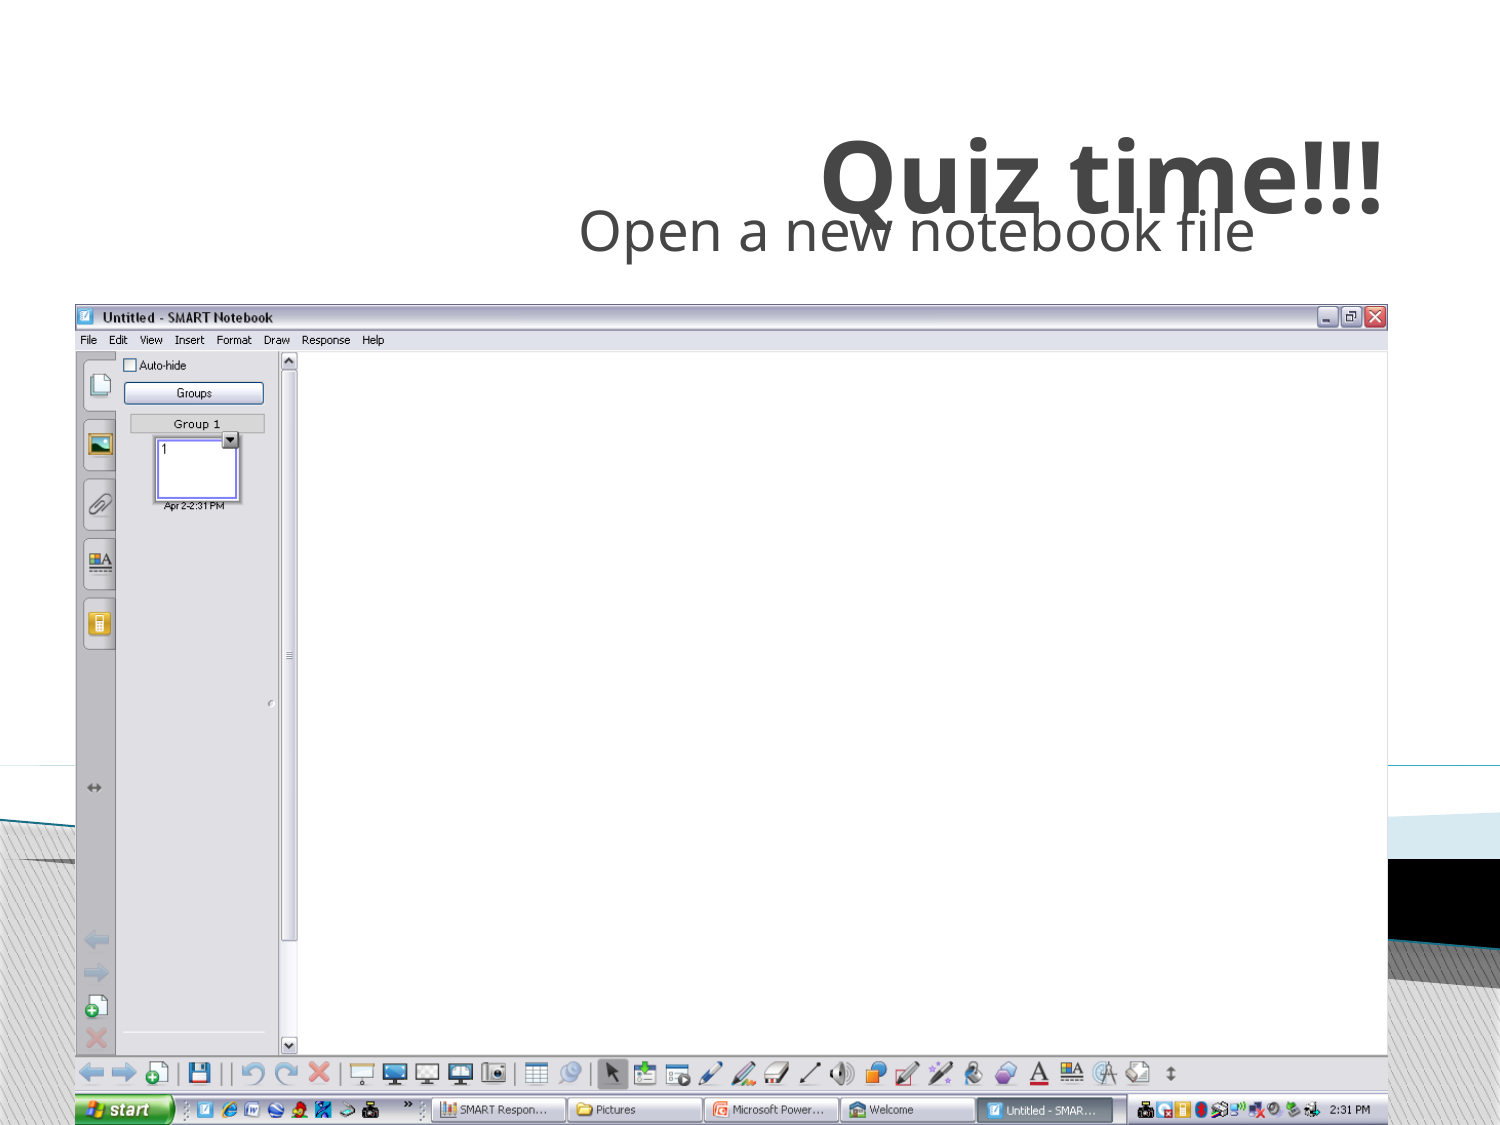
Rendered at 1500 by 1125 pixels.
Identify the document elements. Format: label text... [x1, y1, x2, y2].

picture [0, 304, 1500, 1125]
subtitle Open a new notebook file [225, 187, 1275, 304]
title Quiz time!!! [125, 0, 1400, 242]
